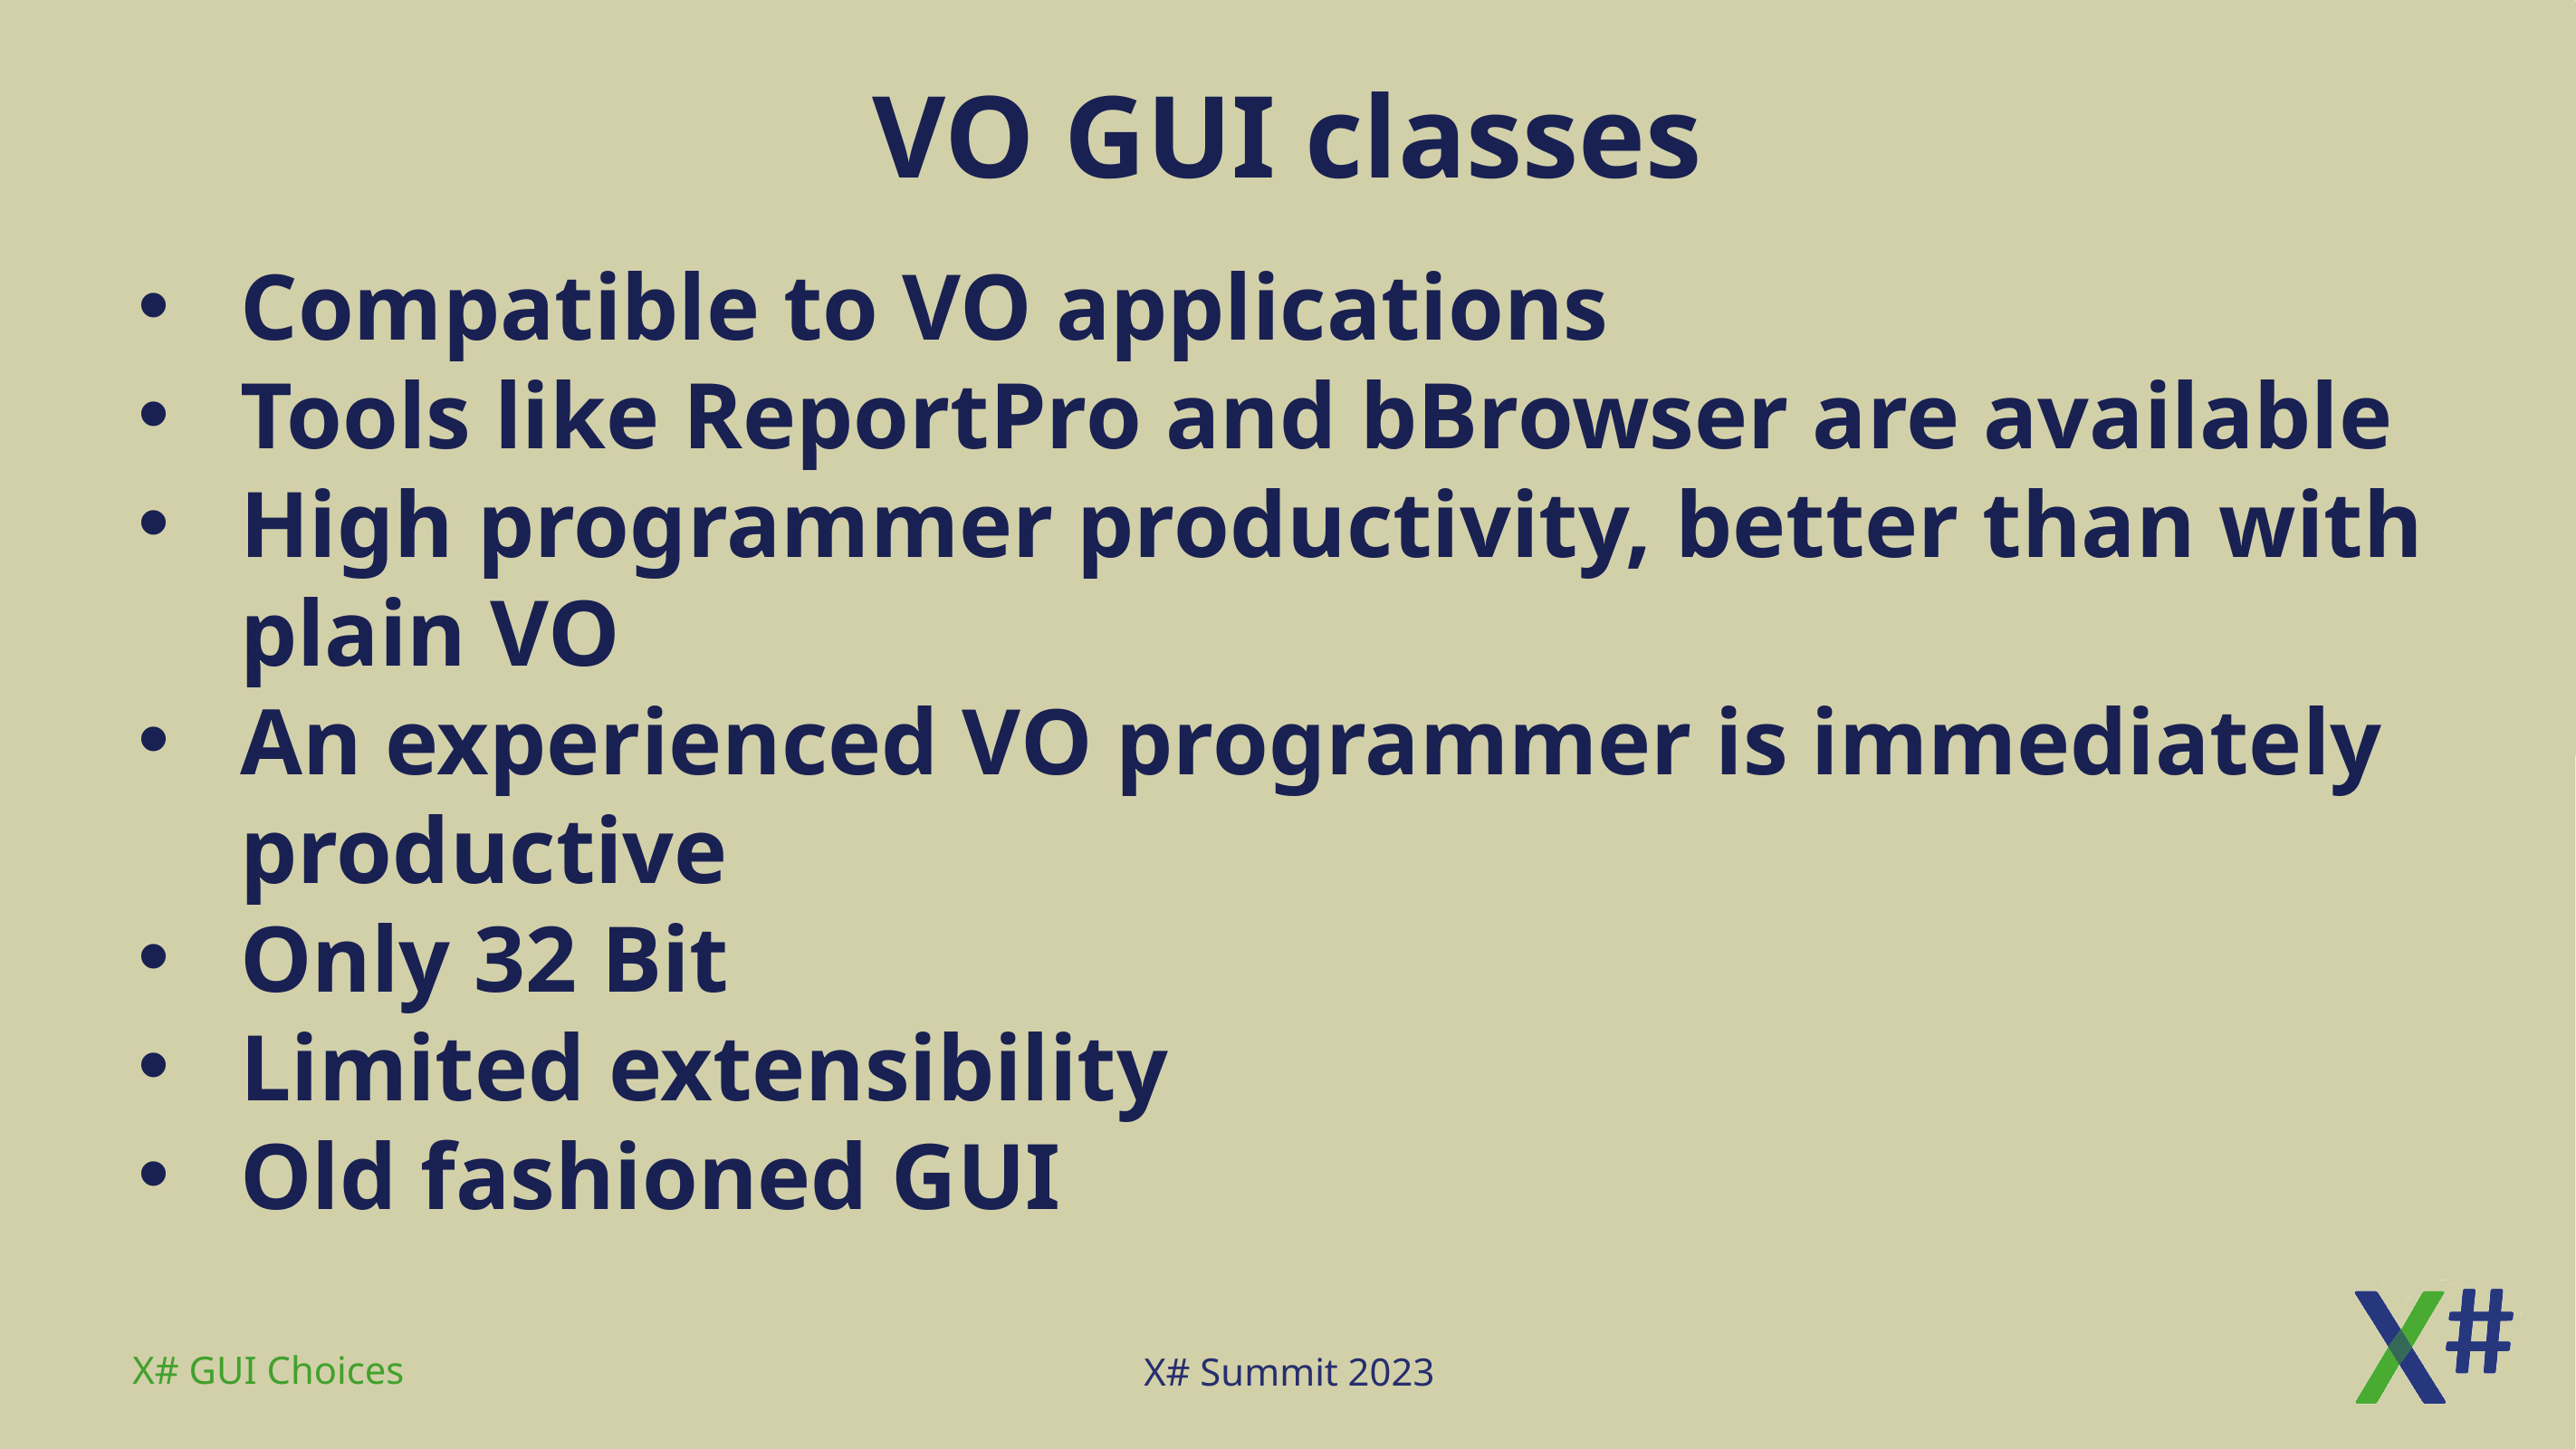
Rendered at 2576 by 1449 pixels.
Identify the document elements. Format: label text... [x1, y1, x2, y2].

title VO GUI classes [129, 58, 2447, 211]
text_box Compatible to VO applications Tools like ReportPro and bBrowser are available High programmer productivity, better than with plain VO An experienced VO programmer is immediately productive Only 32 Bit Limited extensibility Old fashioned GUI [125, 243, 2443, 1228]
picture [2335, 1267, 2536, 1425]
